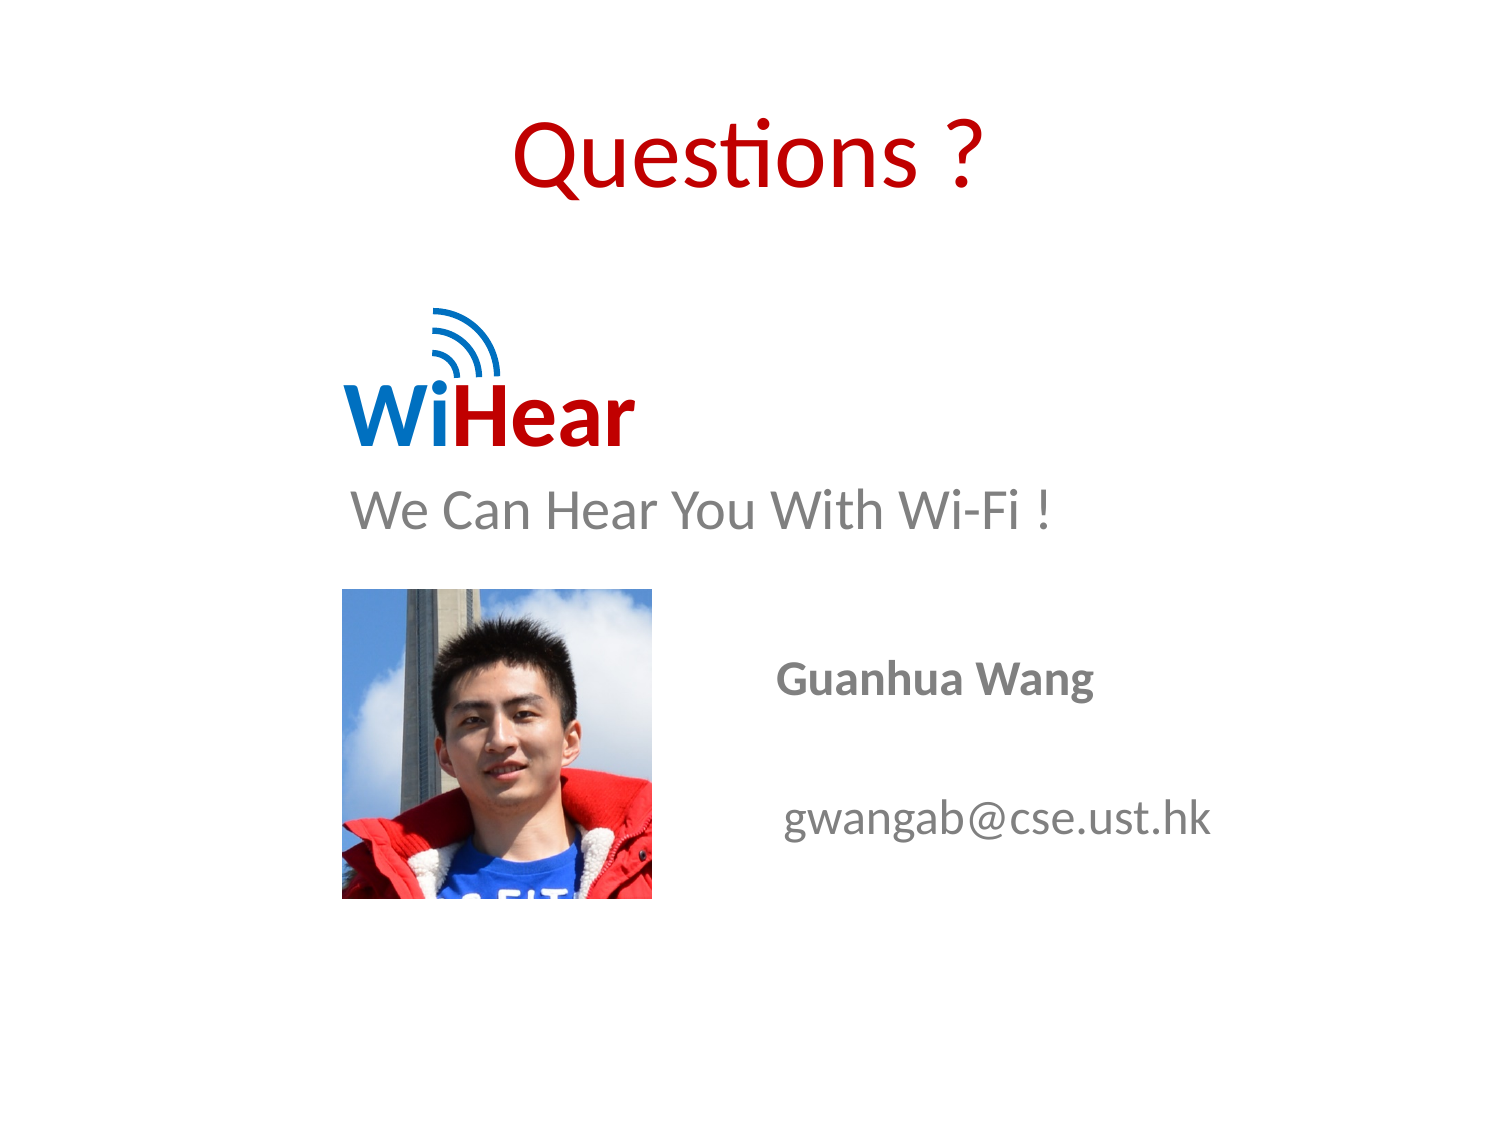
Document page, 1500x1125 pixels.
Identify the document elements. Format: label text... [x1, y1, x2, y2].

text_box [432, 330, 480, 378]
text_box WiHear [228, 350, 752, 475]
list Guanhua Wang gwangab@cse.ust.hk [103, 444, 1397, 1014]
picture [342, 589, 652, 900]
text_box We Can Hear You With Wi-Fi ! [335, 471, 1210, 611]
text_box [433, 310, 498, 377]
title Questions ? [103, 46, 1397, 264]
